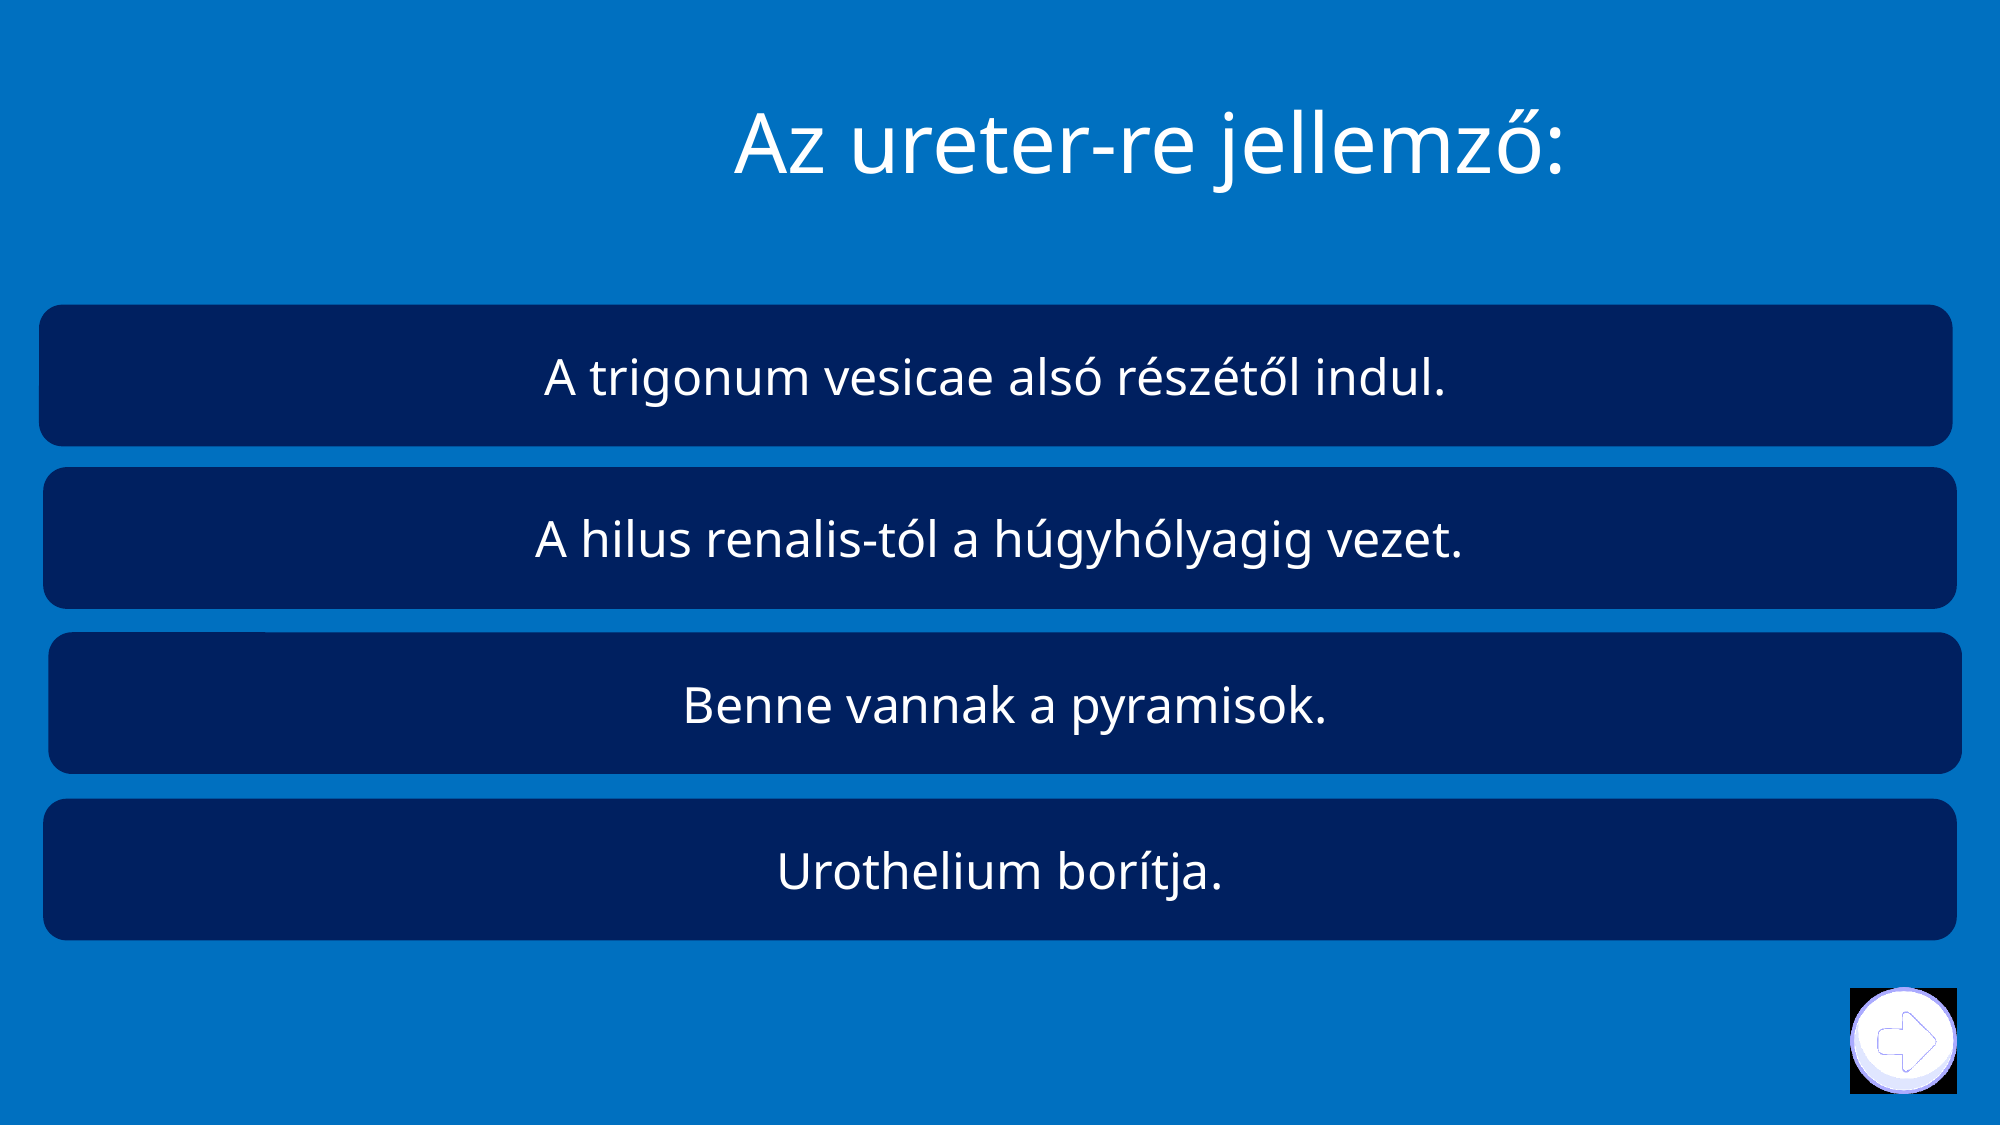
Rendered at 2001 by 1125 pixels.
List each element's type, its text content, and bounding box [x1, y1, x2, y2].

text_box A trigonum vesicae alsó részétől indul. [38, 304, 1953, 447]
text_box Urothelium borítja. [43, 798, 1957, 941]
text_box Az ureter-re jellemző: [196, 62, 2000, 218]
text_box Benne vannak a pyramisok. [48, 632, 1962, 774]
text_box A hilus renalis-tól a húgyhólyagig vezet. [43, 467, 1957, 609]
picture [1850, 987, 1957, 1095]
